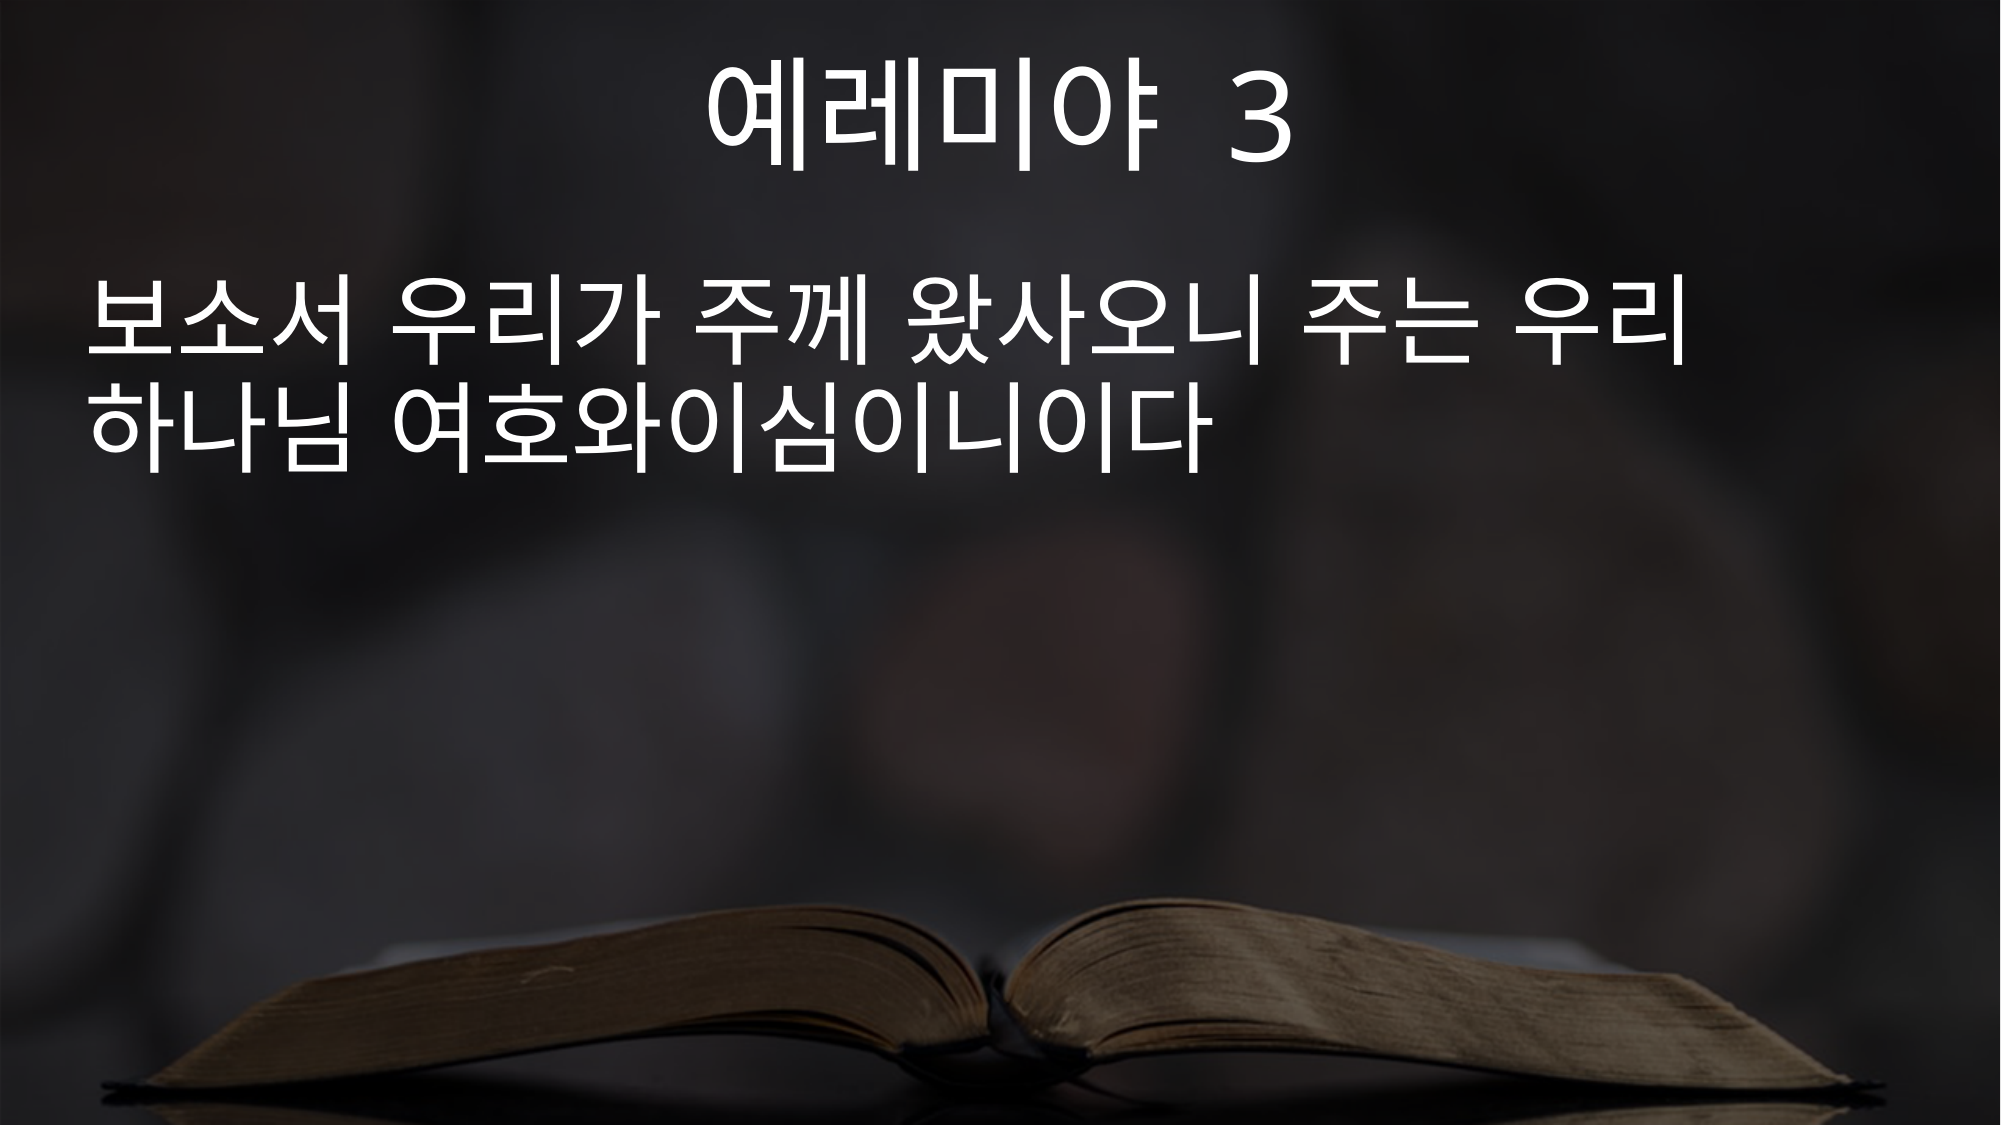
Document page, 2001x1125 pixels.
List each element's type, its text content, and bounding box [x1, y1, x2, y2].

footer 예레미야 3 [0, 32, 2000, 192]
picture [0, 0, 2001, 1125]
list 보소서 우리가 주께 왔사오니 주는 우리 하나님 여호와이심이니이다 [69, 263, 1953, 423]
